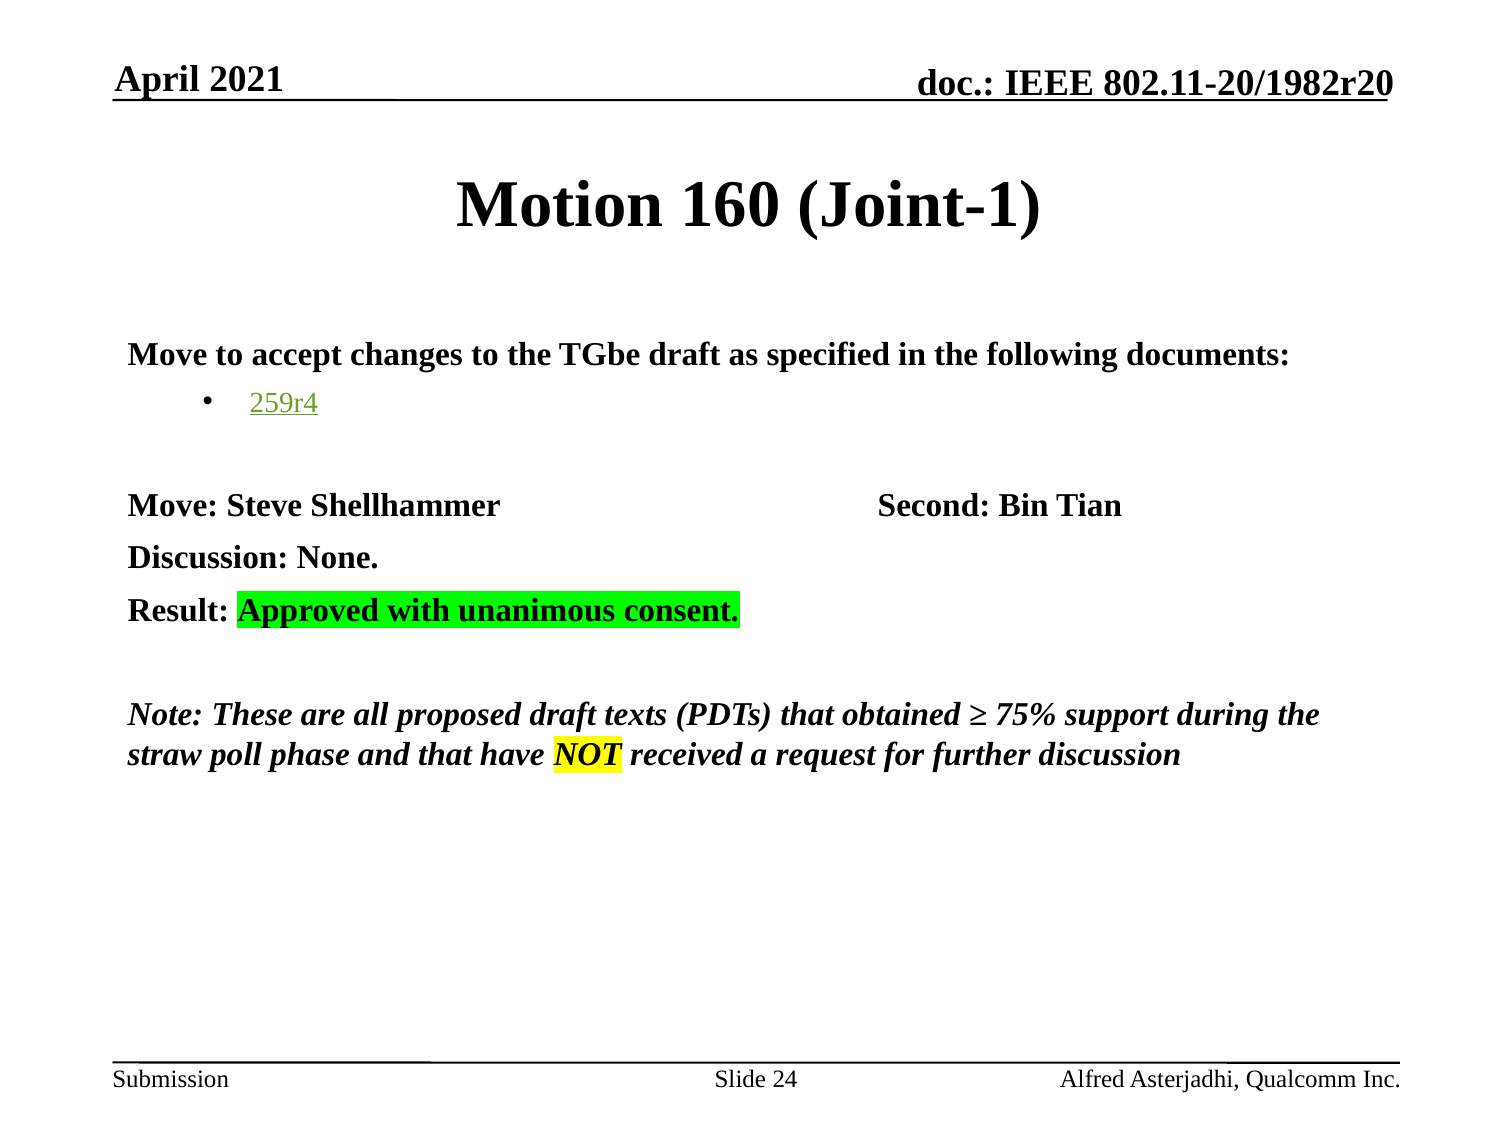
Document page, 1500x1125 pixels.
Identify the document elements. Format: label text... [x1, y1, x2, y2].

list Move to accept changes to the TGbe draft as specified in the following documents: 259r4 Move: Steve Shellhammer Second: Bin Tian Discussion: None. Result: Approved with unanimous consent. Note: These are all proposed draft texts (PDTs) that obtained ≥ 75% support during the straw poll phase and that have NOT received a request for further discussion [112, 324, 1388, 1000]
footer Alfred Asterjadhi, Qualcomm Inc. [878, 1061, 1402, 1093]
slide_number Slide 24 [712, 1061, 800, 1123]
title Motion 160 (Joint-1) [112, 112, 1388, 288]
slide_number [114, 54, 423, 100]
